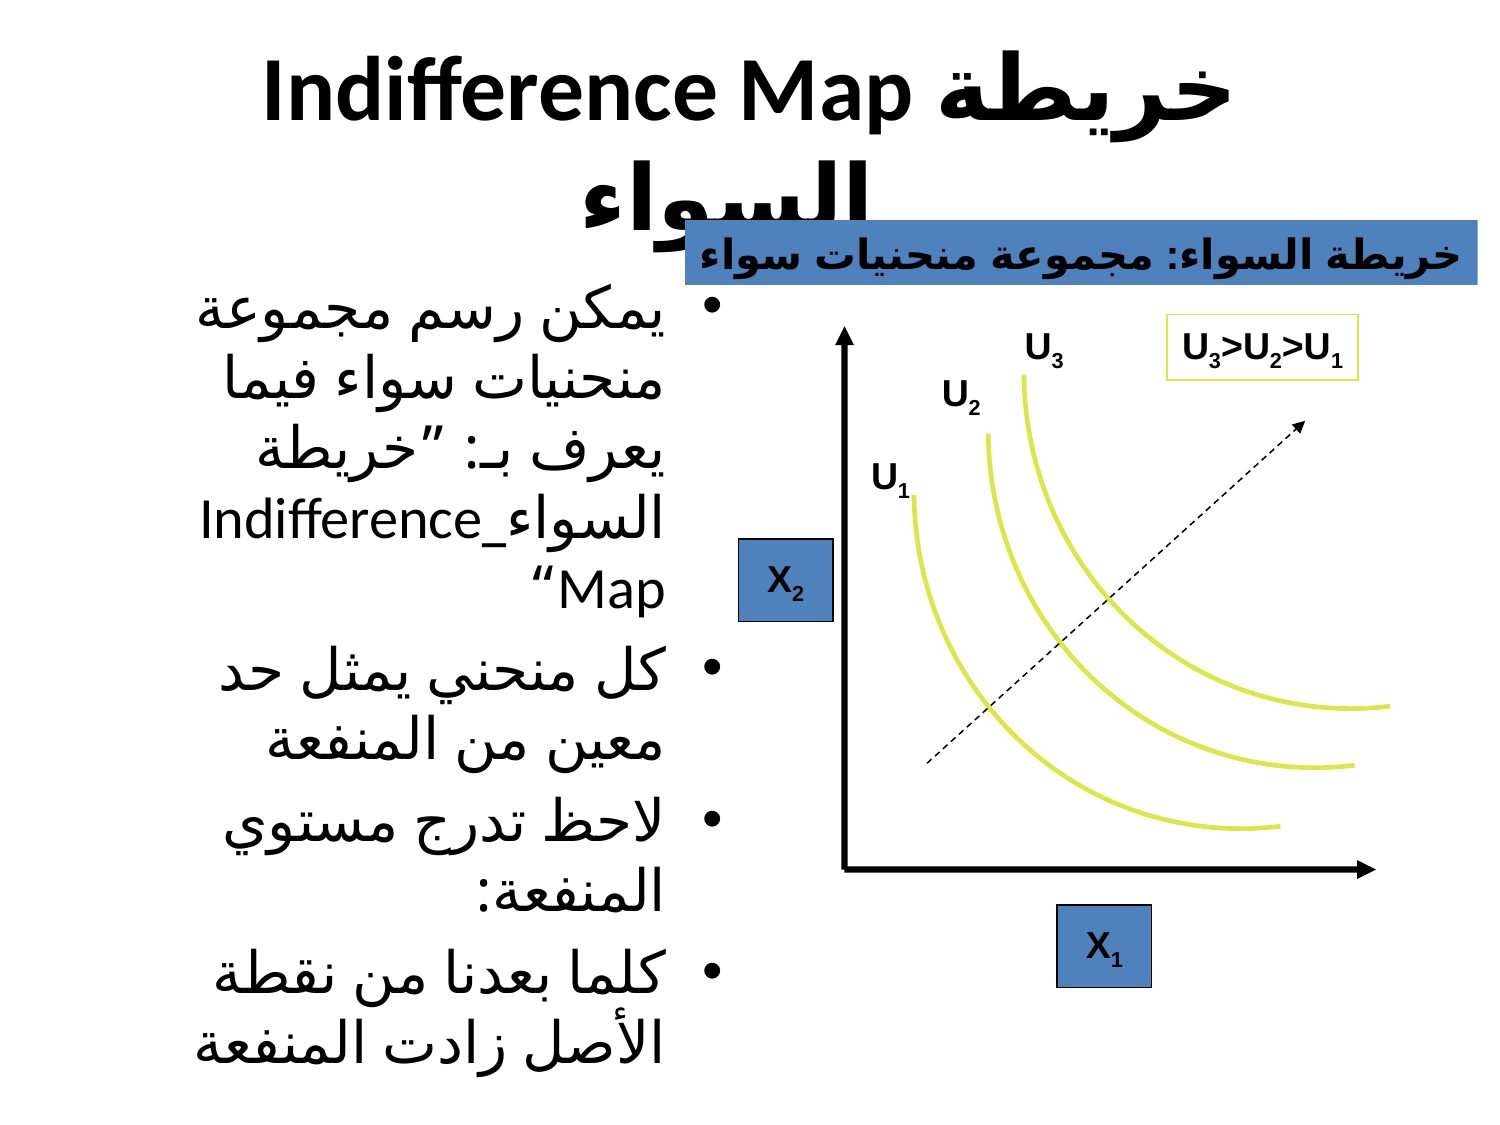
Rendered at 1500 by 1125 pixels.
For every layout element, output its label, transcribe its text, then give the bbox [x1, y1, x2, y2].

text_box U2 [927, 361, 1008, 428]
text_box U1 [856, 444, 937, 511]
text_box X2 [738, 538, 833, 622]
list يمكن رسم مجموعة منحنيات سواء فيما يعرف بـ: ”خريطة السواء_Indifference Map“ كل منحني يمثل حد معين من المنفعة لاحظ تدرج مستوي المنفعة: كلما بعدنا من نقطة الأصل زادت المنفعة [75, 262, 738, 1005]
text_box خريطة السواء: مجموعة منحنيات سواء [685, 220, 1478, 285]
text_box X1 [1057, 904, 1152, 988]
title Indifference Map خريطة السواء_ [75, 45, 1425, 233]
text_box [1024, 371, 1391, 709]
text_box [844, 863, 1376, 876]
text_box U3 [1009, 314, 1090, 381]
text_box [914, 492, 1281, 829]
text_box U3>U2>U1 [1167, 314, 1358, 381]
text_box [988, 432, 1355, 768]
text_box [1290, 420, 1306, 435]
text_box [838, 326, 851, 869]
